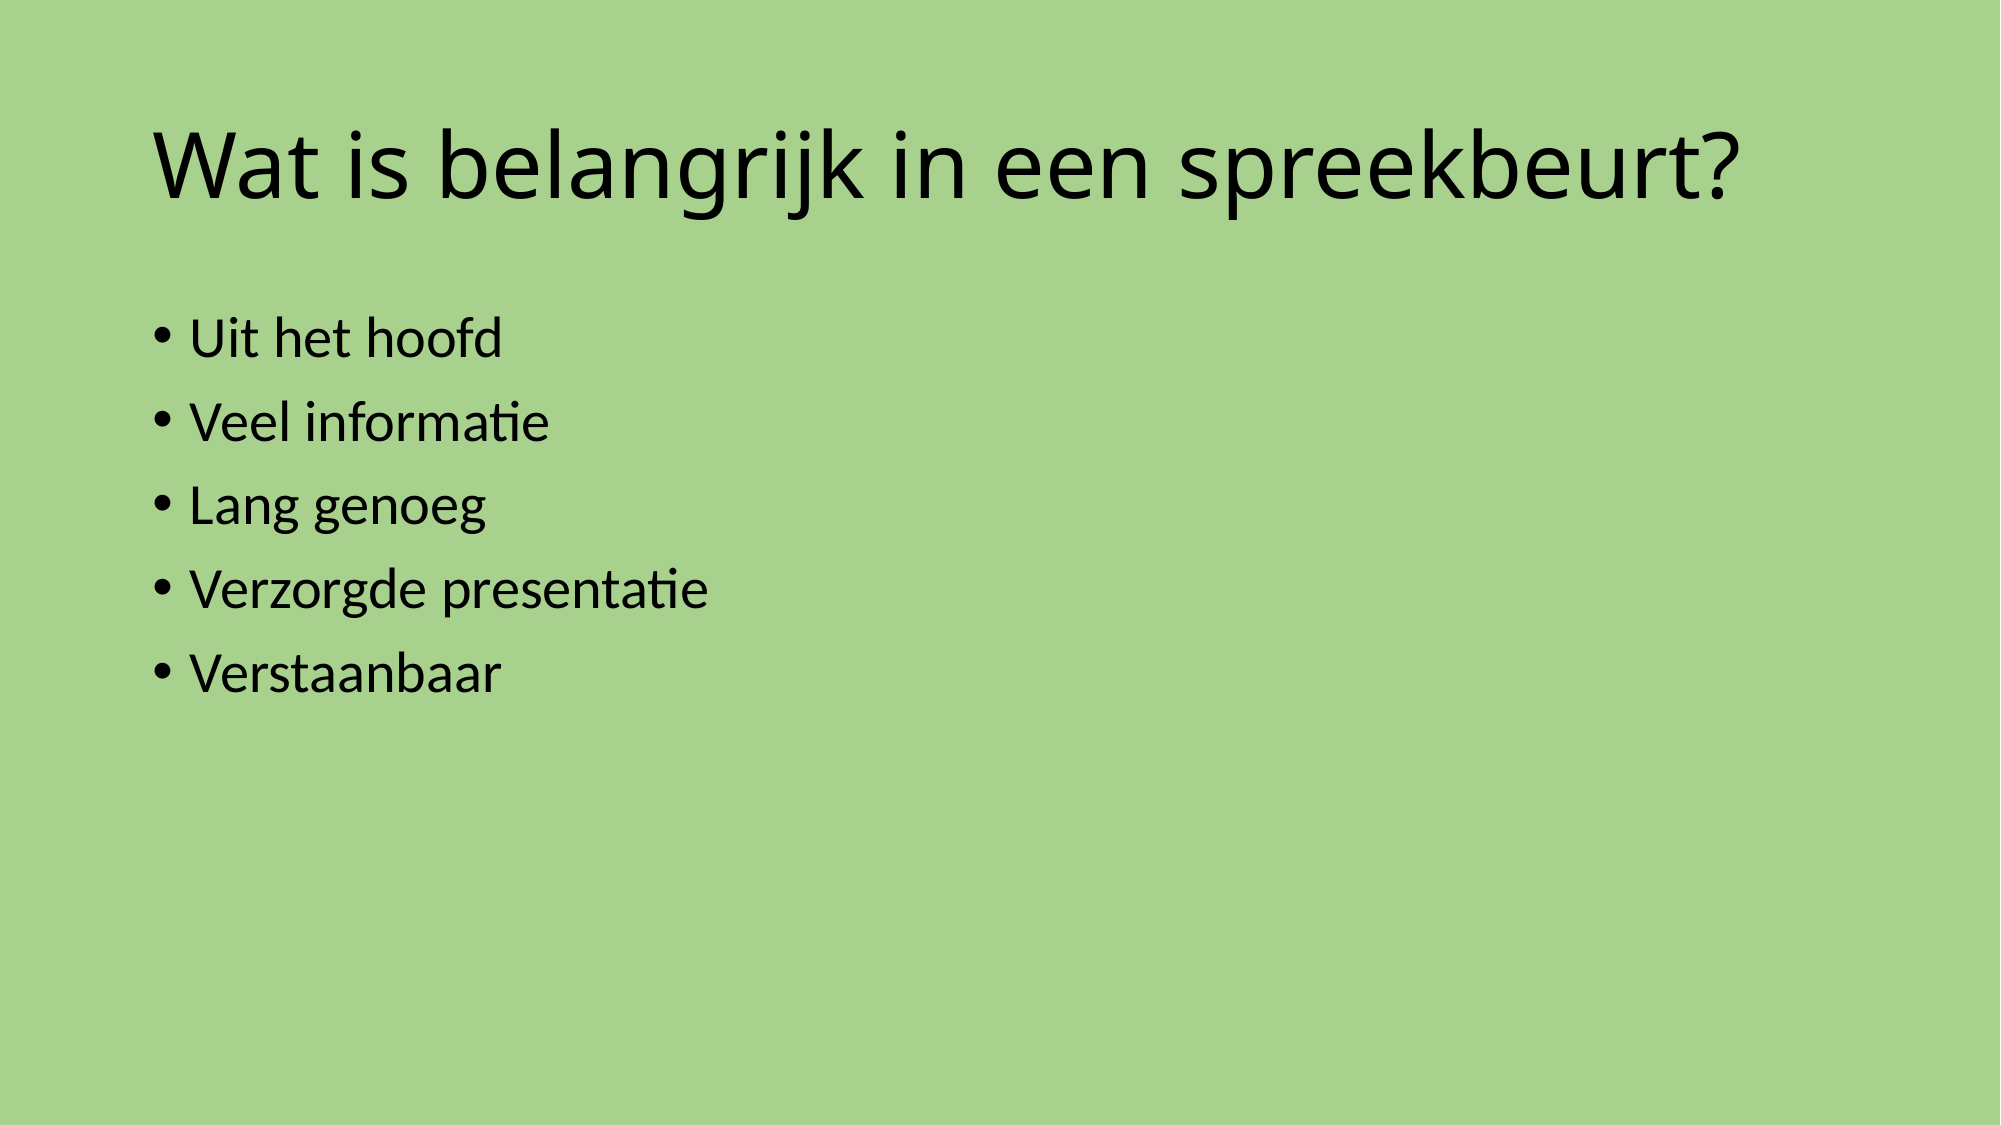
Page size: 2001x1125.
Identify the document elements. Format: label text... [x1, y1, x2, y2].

list Uit het hoofd Veel informatie Lang genoeg Verzorgde presentatie Verstaanbaar [137, 299, 1863, 1014]
title Wat is belangrijk in een spreekbeurt? [137, 59, 1863, 278]
